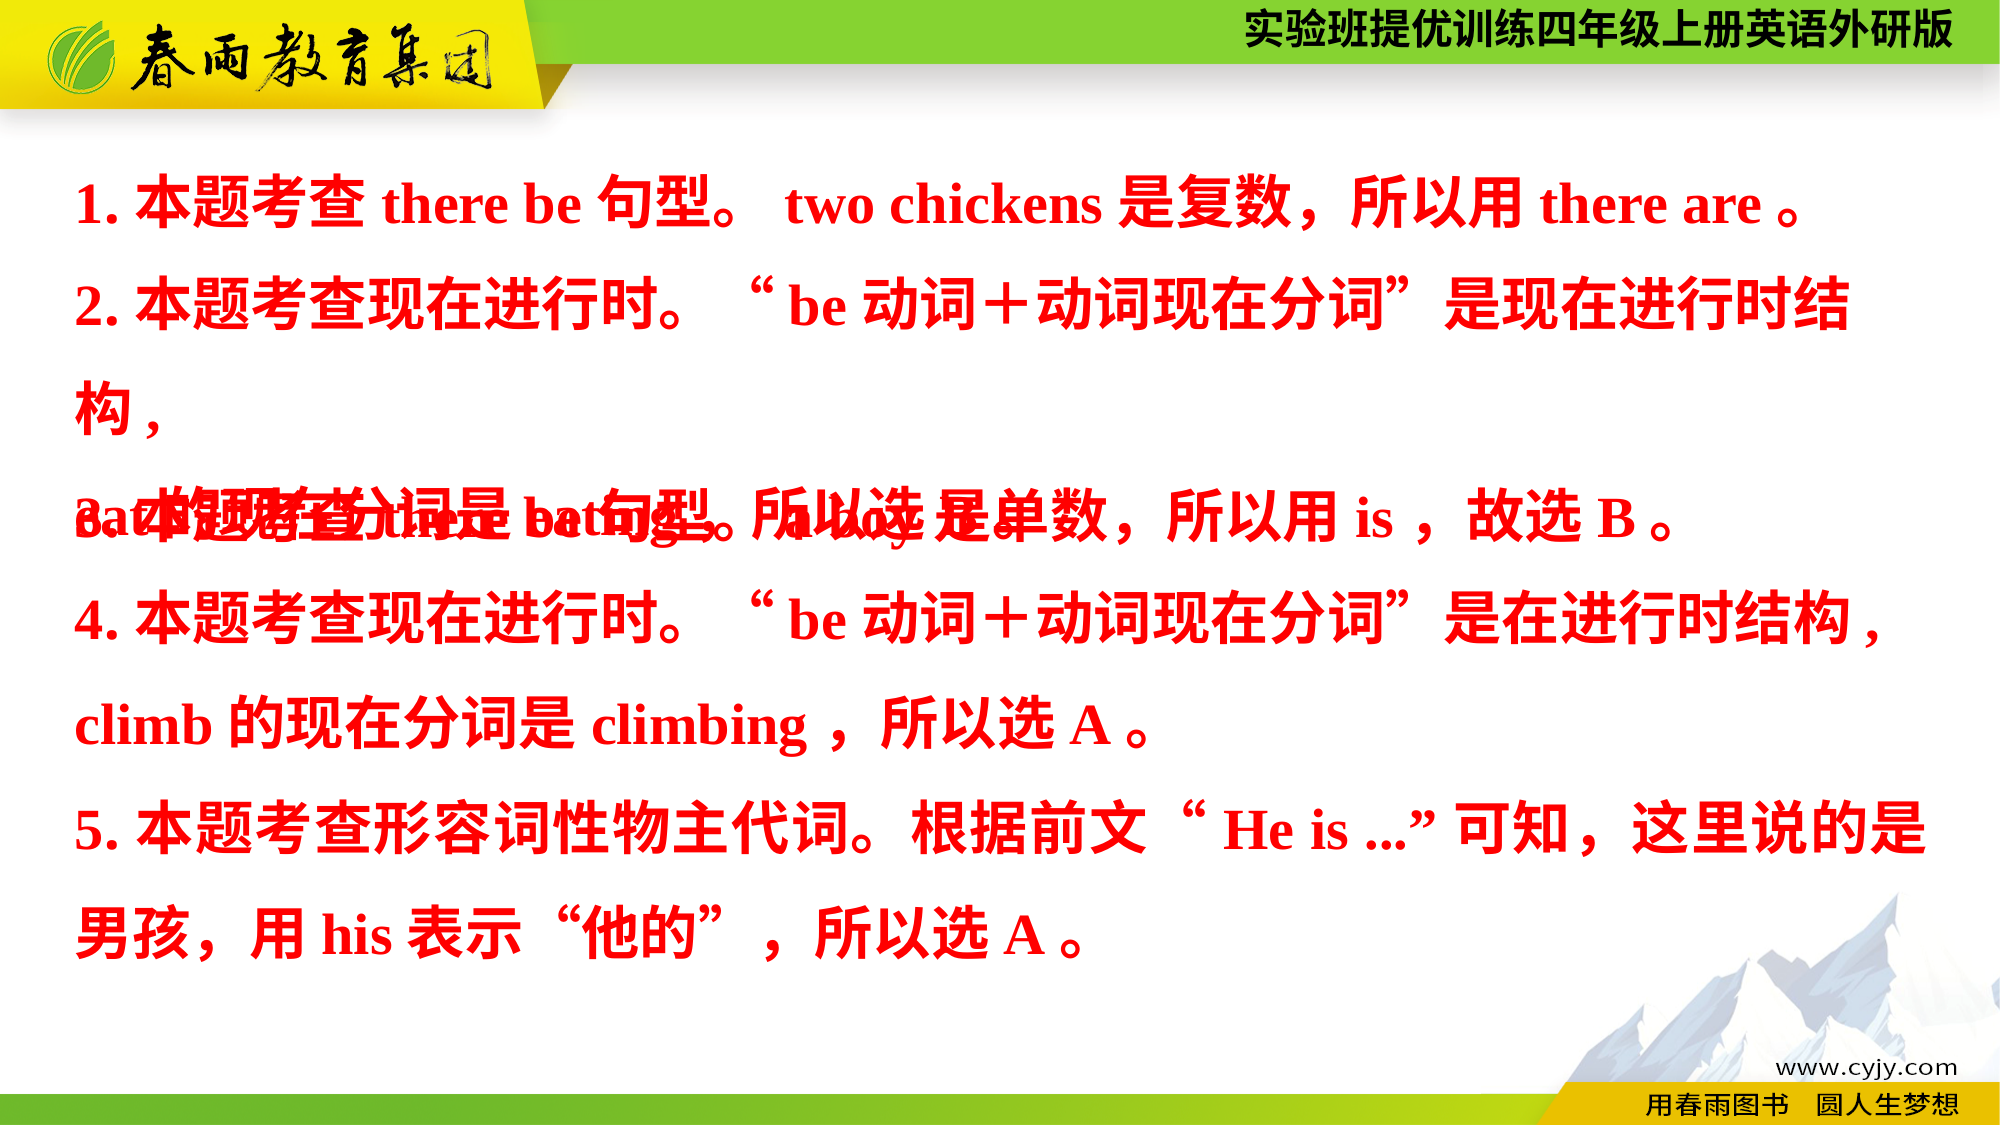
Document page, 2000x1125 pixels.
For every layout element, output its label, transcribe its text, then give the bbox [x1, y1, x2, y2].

text_box 2.本题考查现在进行时。“be动词＋动词现在分词”是现在进行时结构, eat的现在分词是eating，所以选B。 [59, 224, 1944, 436]
picture [0, 0, 2000, 1125]
text_box 4.本题考查现在进行时。“be动词＋动词现在分词”是在进行时结构, climb的现在分词是climbing，所以选A。 [59, 538, 1944, 748]
list 1.本题考查there be句型。two chickens是复数，所以用there are。 [59, 122, 1944, 224]
text_box 5.本题考查形容词性物主代词。根据前文“He is ...”可知，这里说的是男孩，用his表示“他的”，所以选A。 [59, 748, 1944, 974]
text_box 3.本题考查there be句型。a boy是单数，所以用is，故选B。 [59, 436, 1944, 538]
